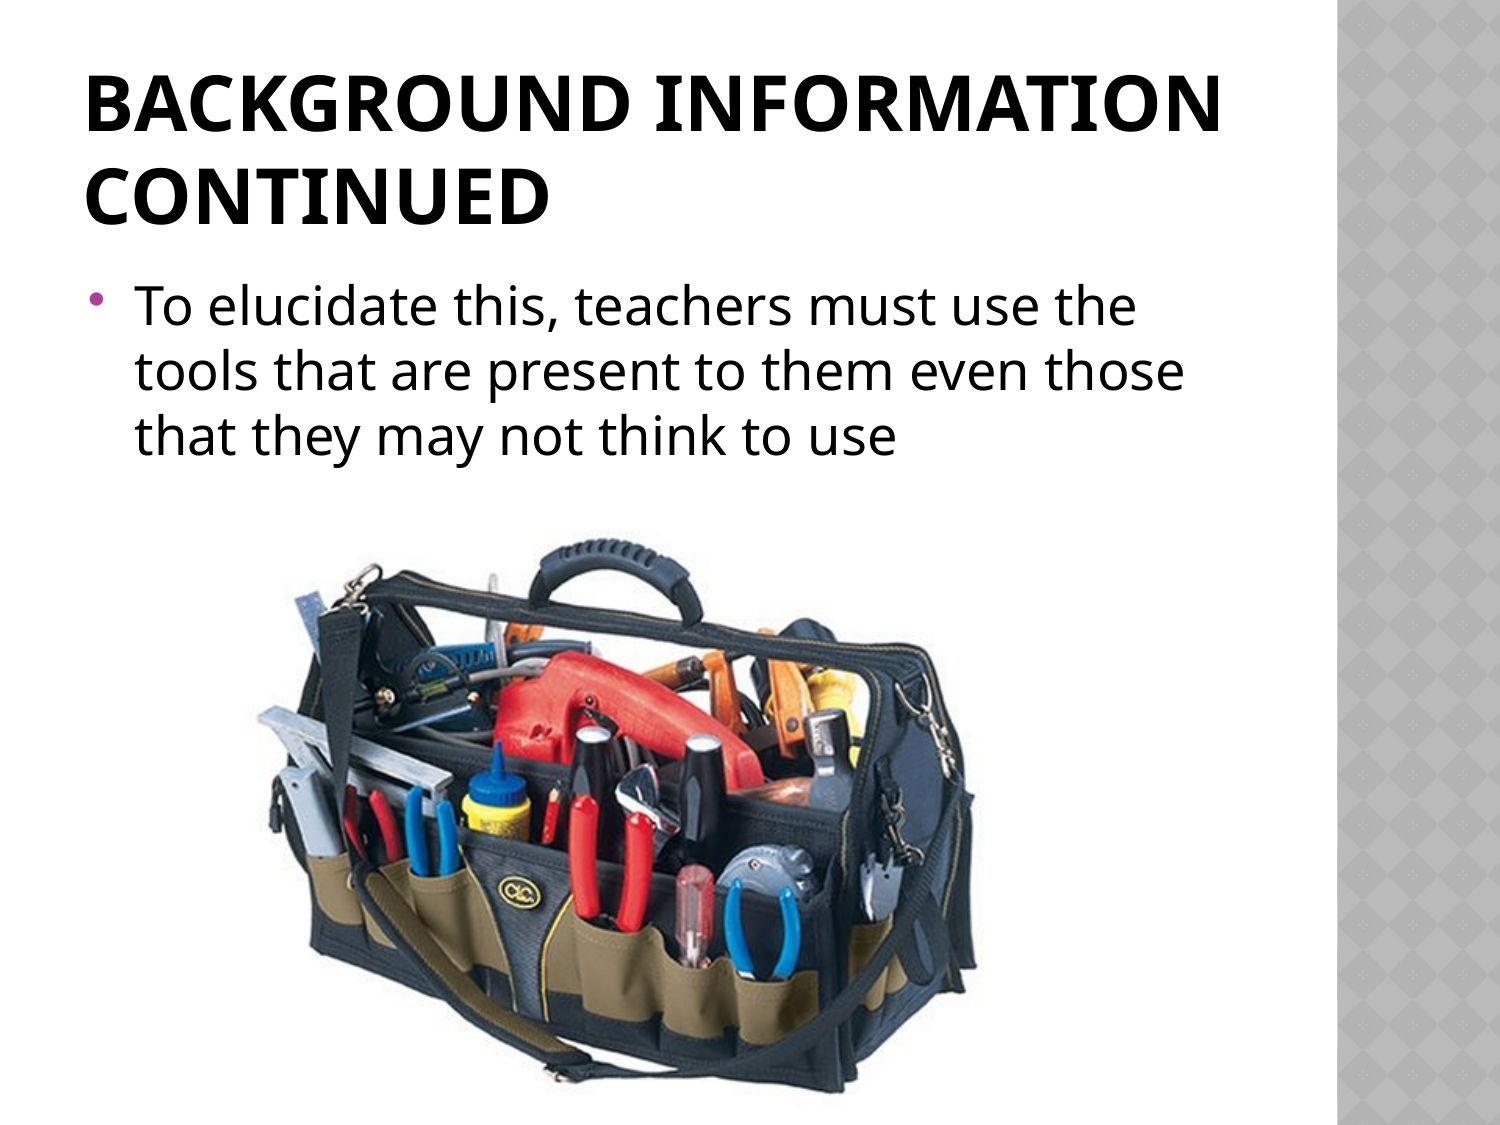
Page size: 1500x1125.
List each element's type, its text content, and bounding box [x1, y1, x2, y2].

title Background Information Continued [75, 52, 1263, 240]
list To elucidate this, teachers must use the tools that are present to them even those that they may not think to use [75, 264, 1263, 1059]
picture [233, 507, 1017, 1125]
